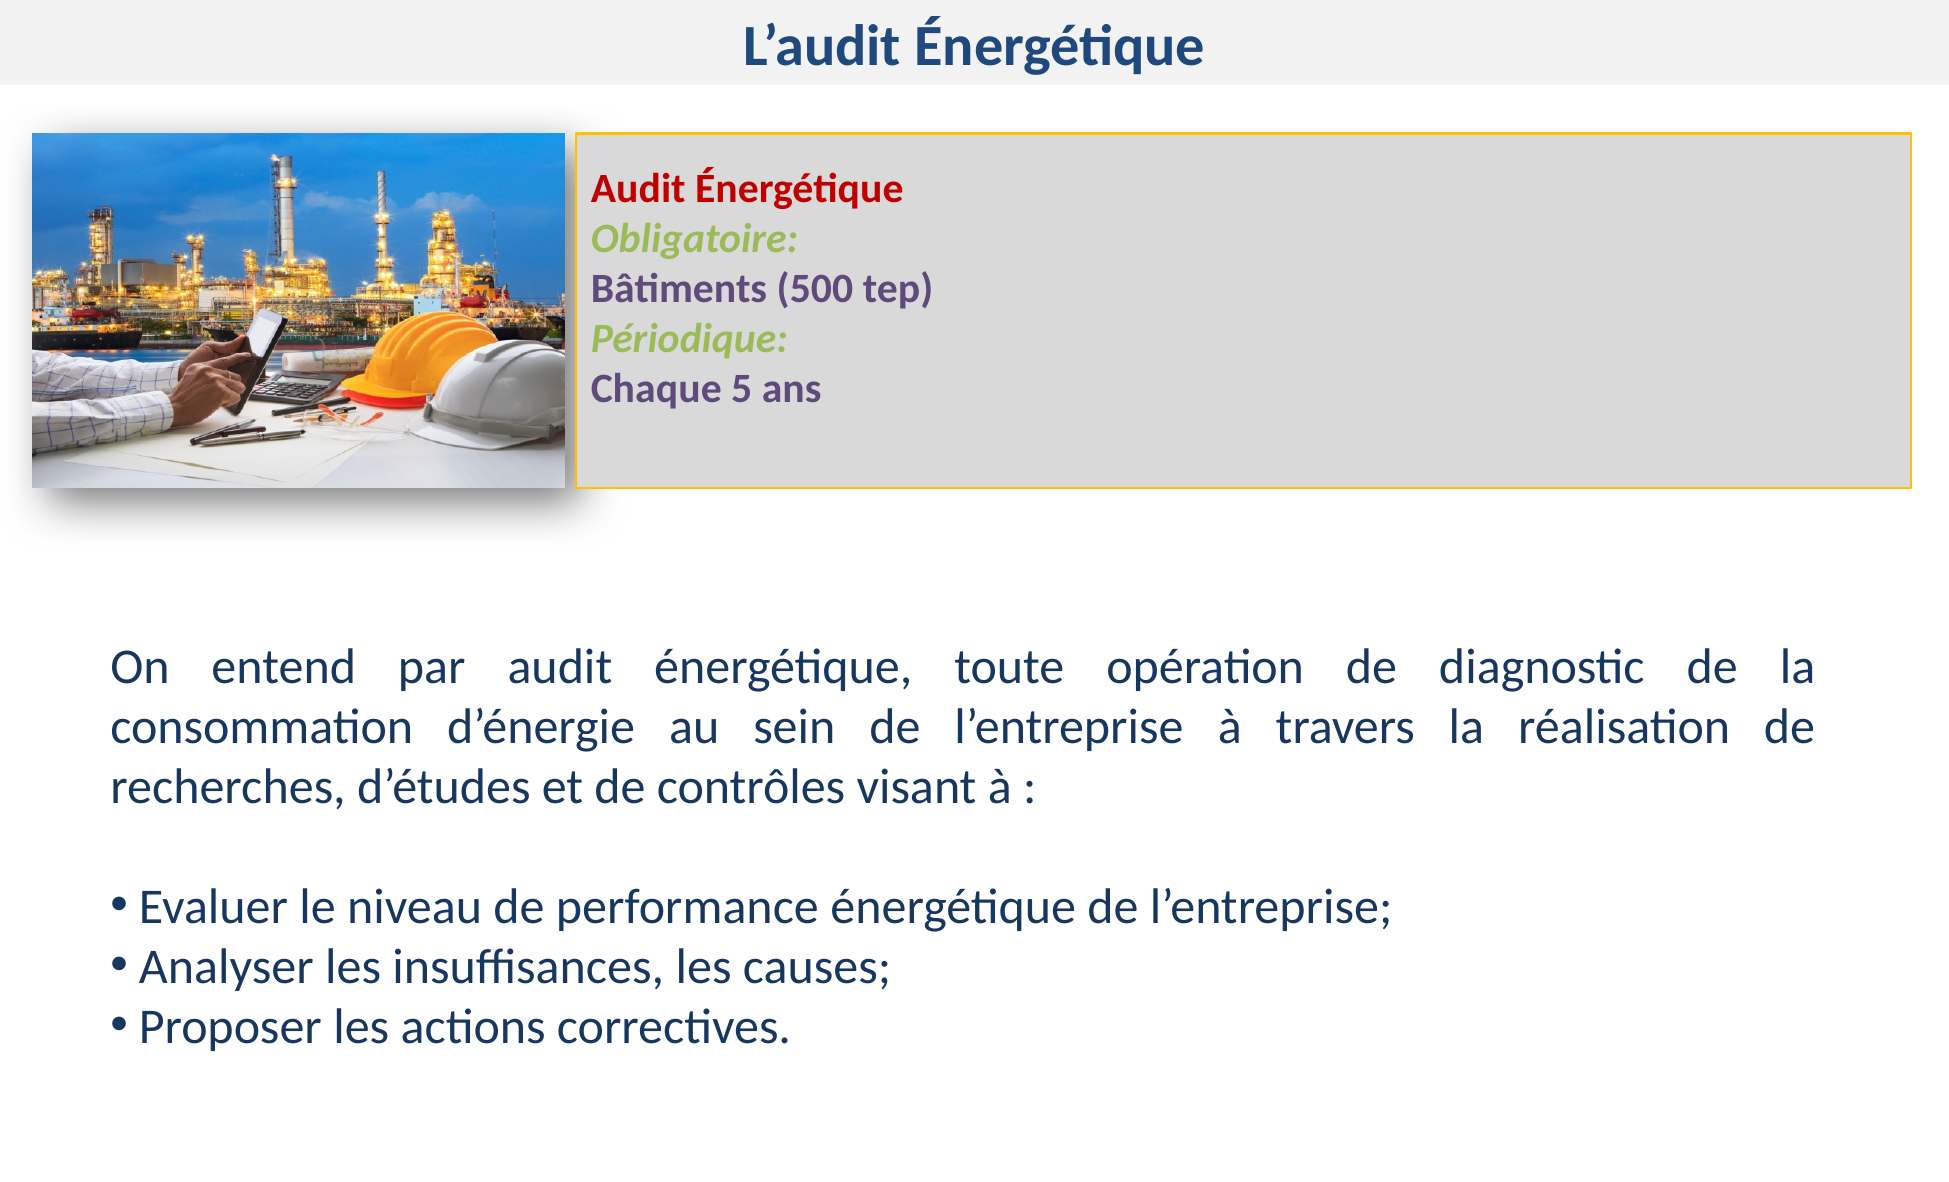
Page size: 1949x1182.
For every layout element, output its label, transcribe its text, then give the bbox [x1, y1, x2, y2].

text_box L’audit Énergétique [0, 0, 1949, 85]
picture [32, 133, 565, 489]
text_box On entend par audit énergétique, toute opération de diagnostic de la consommation d’énergie au sein de l’entreprise à travers la réalisation de recherches, d’études et de contrôles visant à : Evaluer le niveau de performance énergétique de l’entreprise; Analyser les insuffisances, les causes; Proposer les actions correctives. [95, 625, 1830, 1061]
text_box Audit Énergétique Obligatoire: Bâtiments (500 tep) Périodique: Chaque 5 ans [574, 131, 1913, 490]
